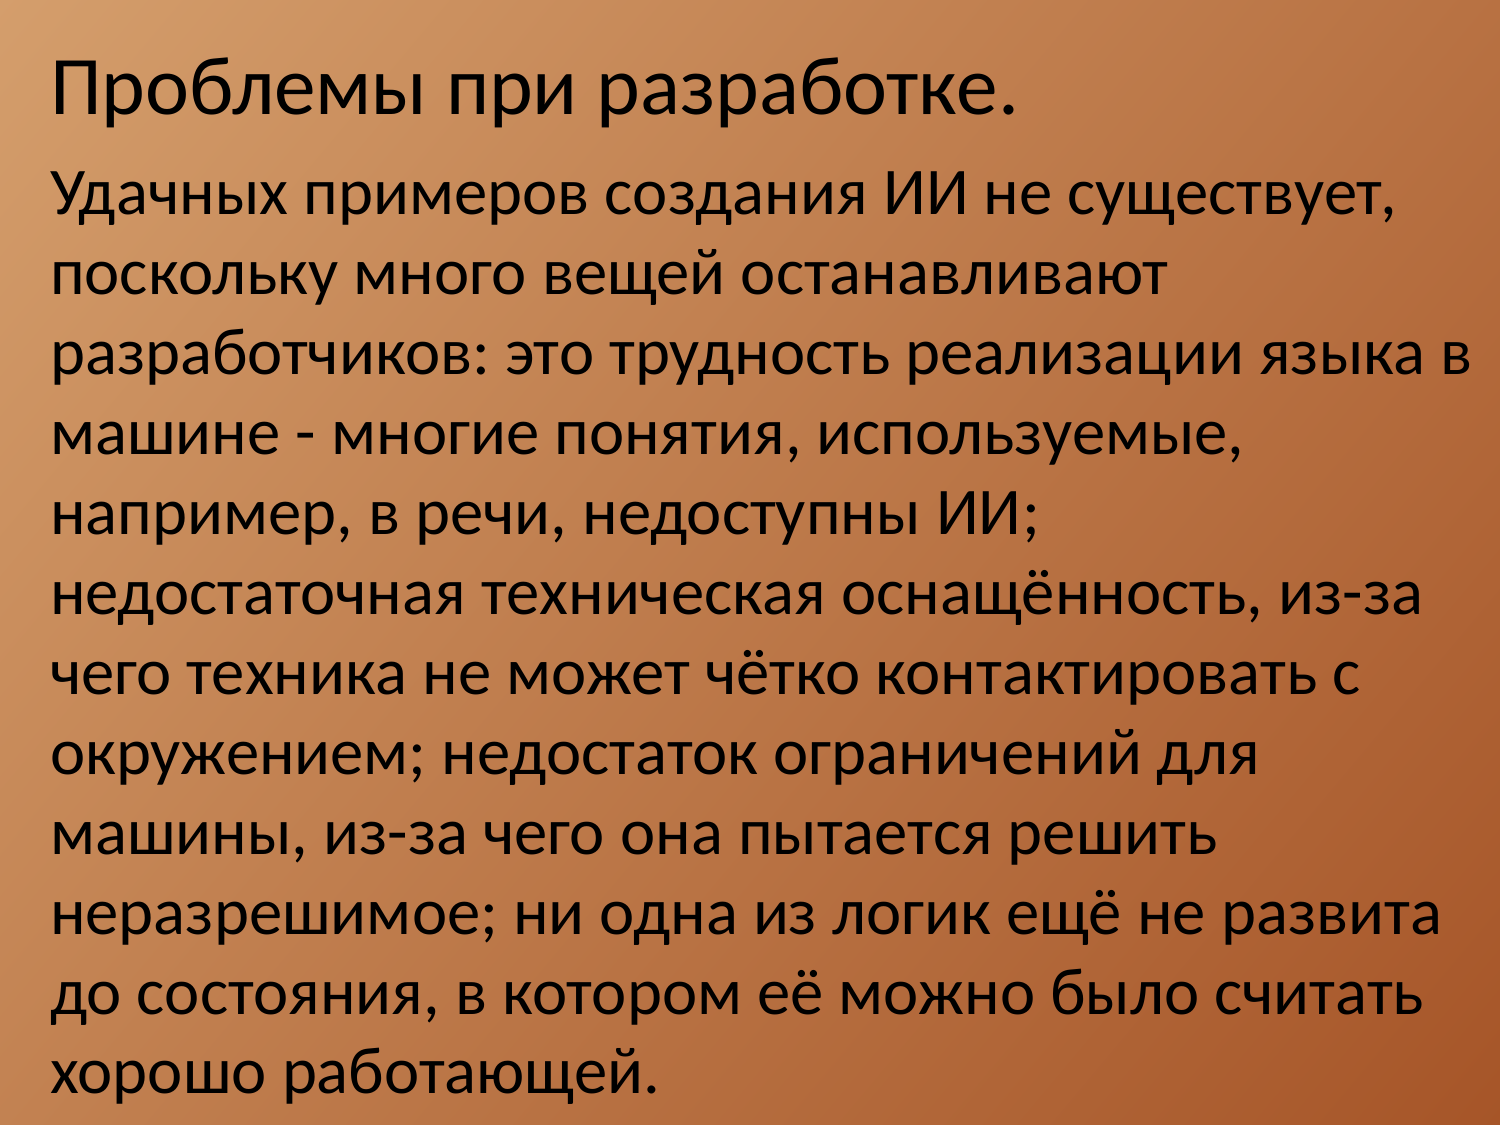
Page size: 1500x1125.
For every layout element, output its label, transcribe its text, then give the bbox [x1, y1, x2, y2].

text_box Проблемы при разработке. [35, 23, 1045, 139]
text_box Удачных примеров создания ИИ не существует, поскольку много вещей останавливают разработчиков: это трудность реализации языка в машине - многие понятия, используемые, например, в речи, недоступны ИИ; недостаточная техническая оснащённость, из-за чего техника не может чётко контактировать с окружением; недостаток ограничений для машины, из-за чего она пытается решить неразрешимое; ни одна из логик ещё не развита до состояния, в котором её можно было считать хорошо работающей. [35, 140, 1500, 1115]
